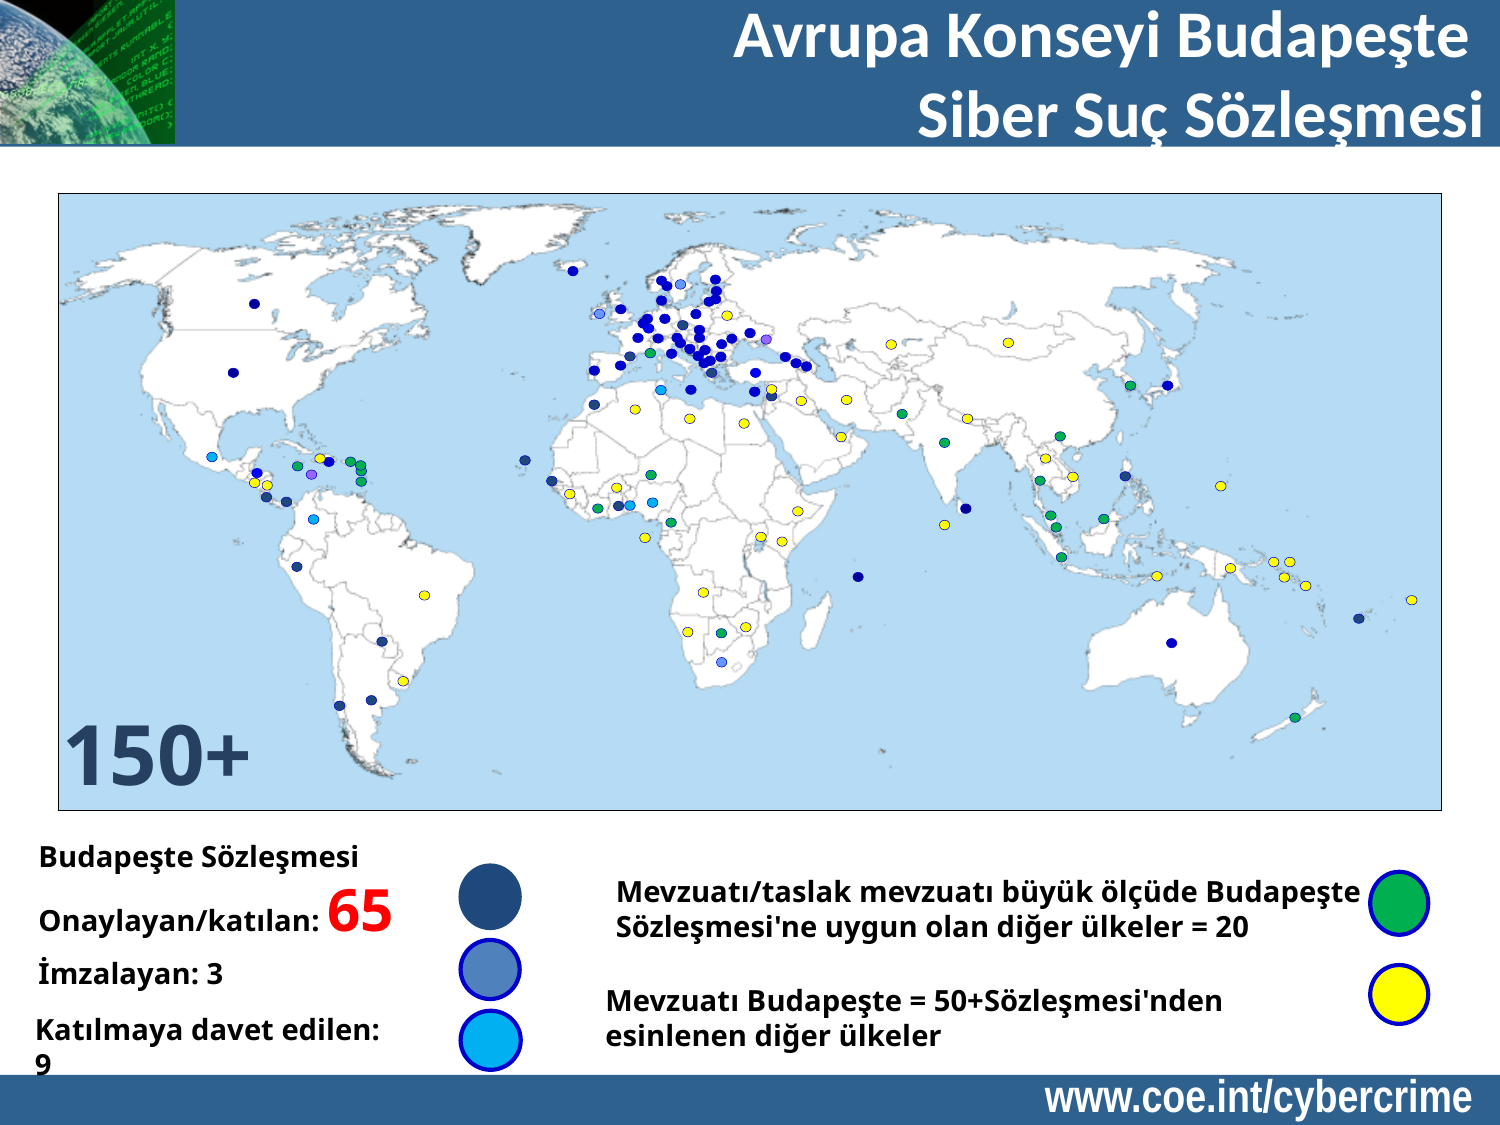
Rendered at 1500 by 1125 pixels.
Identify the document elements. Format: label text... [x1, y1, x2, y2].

text_box 130+ [47, 594, 53, 694]
text_box [0, 1073, 1030, 1125]
text_box 150+ [47, 694, 53, 810]
text_box Mevzuatı/taslak mevzuatı büyük ölçüde Budapeşte Sözleşmesi'ne uygun olan diğer ülkeler = 20 [601, 865, 1400, 951]
text_box [458, 937, 522, 1002]
text_box [1368, 869, 1431, 937]
text_box İmzalayan: 3 [23, 948, 476, 999]
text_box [58, 193, 1442, 811]
text_box [1368, 962, 1431, 1026]
text_box www.coe.int/cybercrime [1030, 1059, 1500, 1125]
picture [0, 0, 175, 144]
text_box [458, 1008, 523, 1072]
text_box Mevzuatı Budapeşte = 50+Sözleşmesi'nden esinlenen diğer ülkeler [590, 975, 1374, 1060]
text_box Budapeşte Sözleşmesi Onaylayan/katılan: 65 [23, 830, 477, 948]
text_box Avrupa Konseyi Budapeşte Siber Suç Sözleşmesi [177, 0, 1500, 149]
text_box Katılmaya davet edilen: 9 [19, 1004, 418, 1089]
text_box [458, 863, 522, 931]
